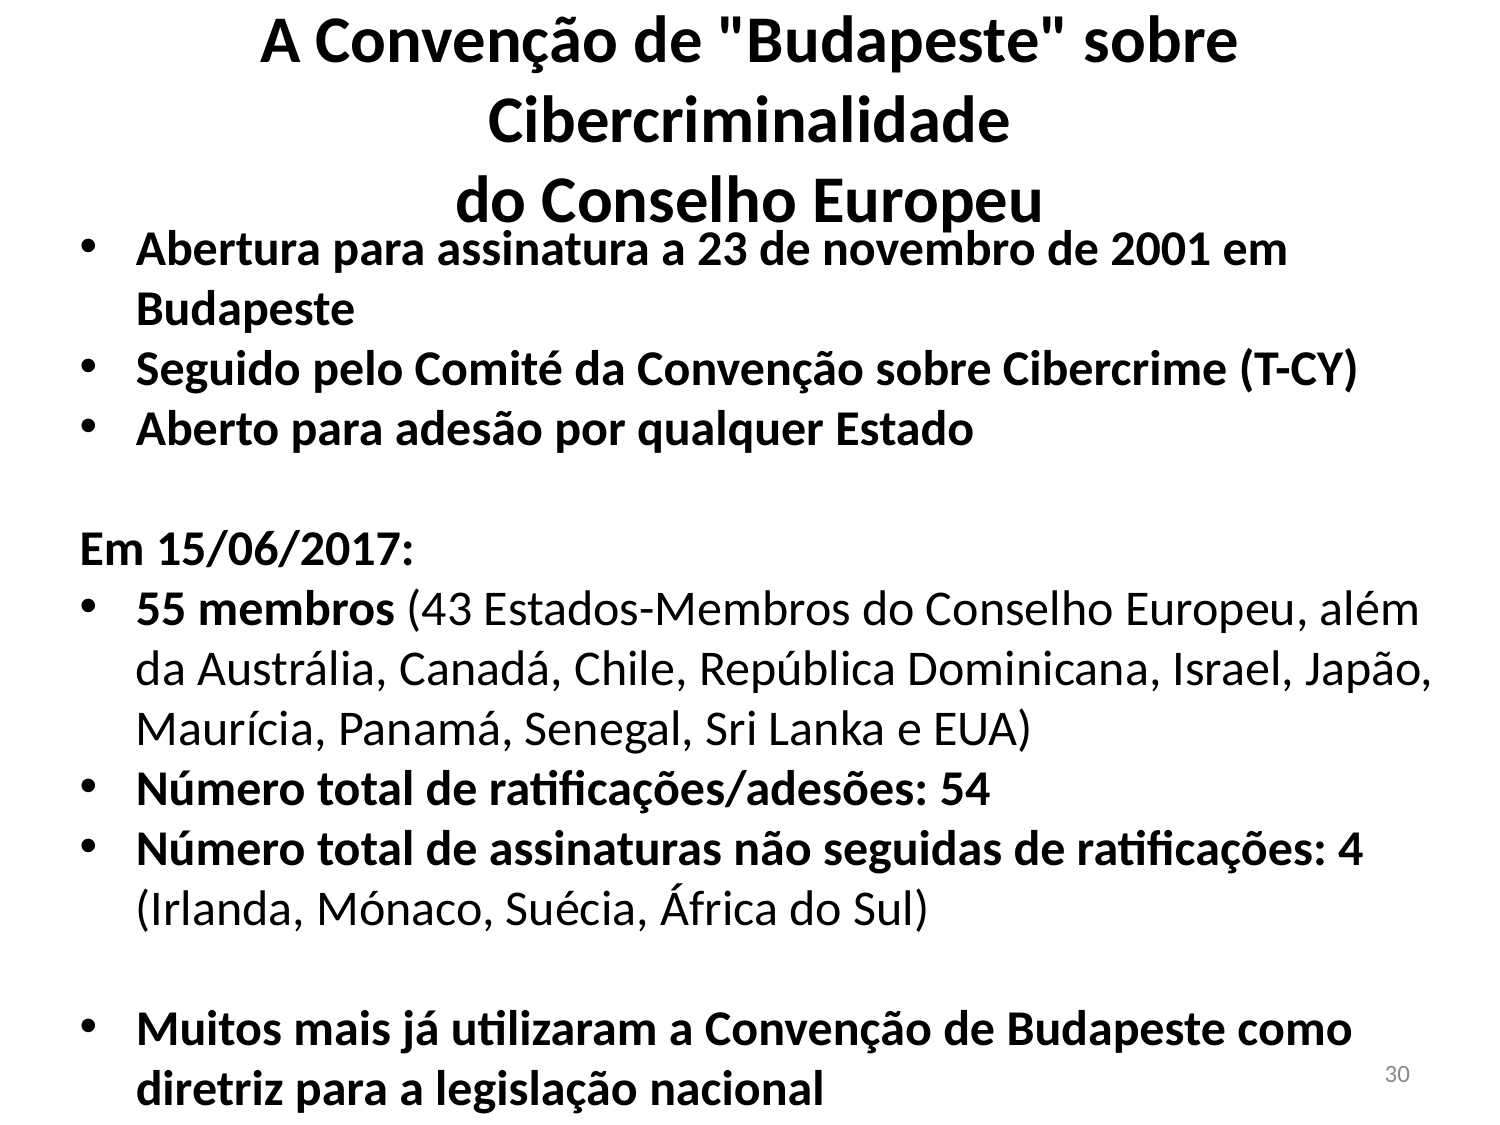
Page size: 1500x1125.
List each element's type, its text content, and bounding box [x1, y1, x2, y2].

title A Convenção de "Budapeste" sobre Cibercriminalidade do Conselho Europeu [75, 22, 1425, 208]
text_box Abertura para assinatura a 23 de novembro de 2001 em Budapeste Seguido pelo Comité da Convenção sobre Cibercrime (T-CY) Aberto para adesão por qualquer Estado Em 15/06/2017: 55 membros (43 Estados-Membros do Conselho Europeu, além da Austrália, Canadá, Chile, República Dominicana, Israel, Japão, Maurícia, Panamá, Senegal, Sri Lanka e EUA) Número total de ratificações/adesões: 54 Número total de assinaturas não seguidas de ratificações: 4 (Irlanda, Mónaco, Suécia, África do Sul) Muitos mais já utilizaram a Convenção de Budapeste como diretriz para a legislação nacional [64, 208, 1483, 1123]
slide_number 30 [1074, 1042, 1425, 1103]
